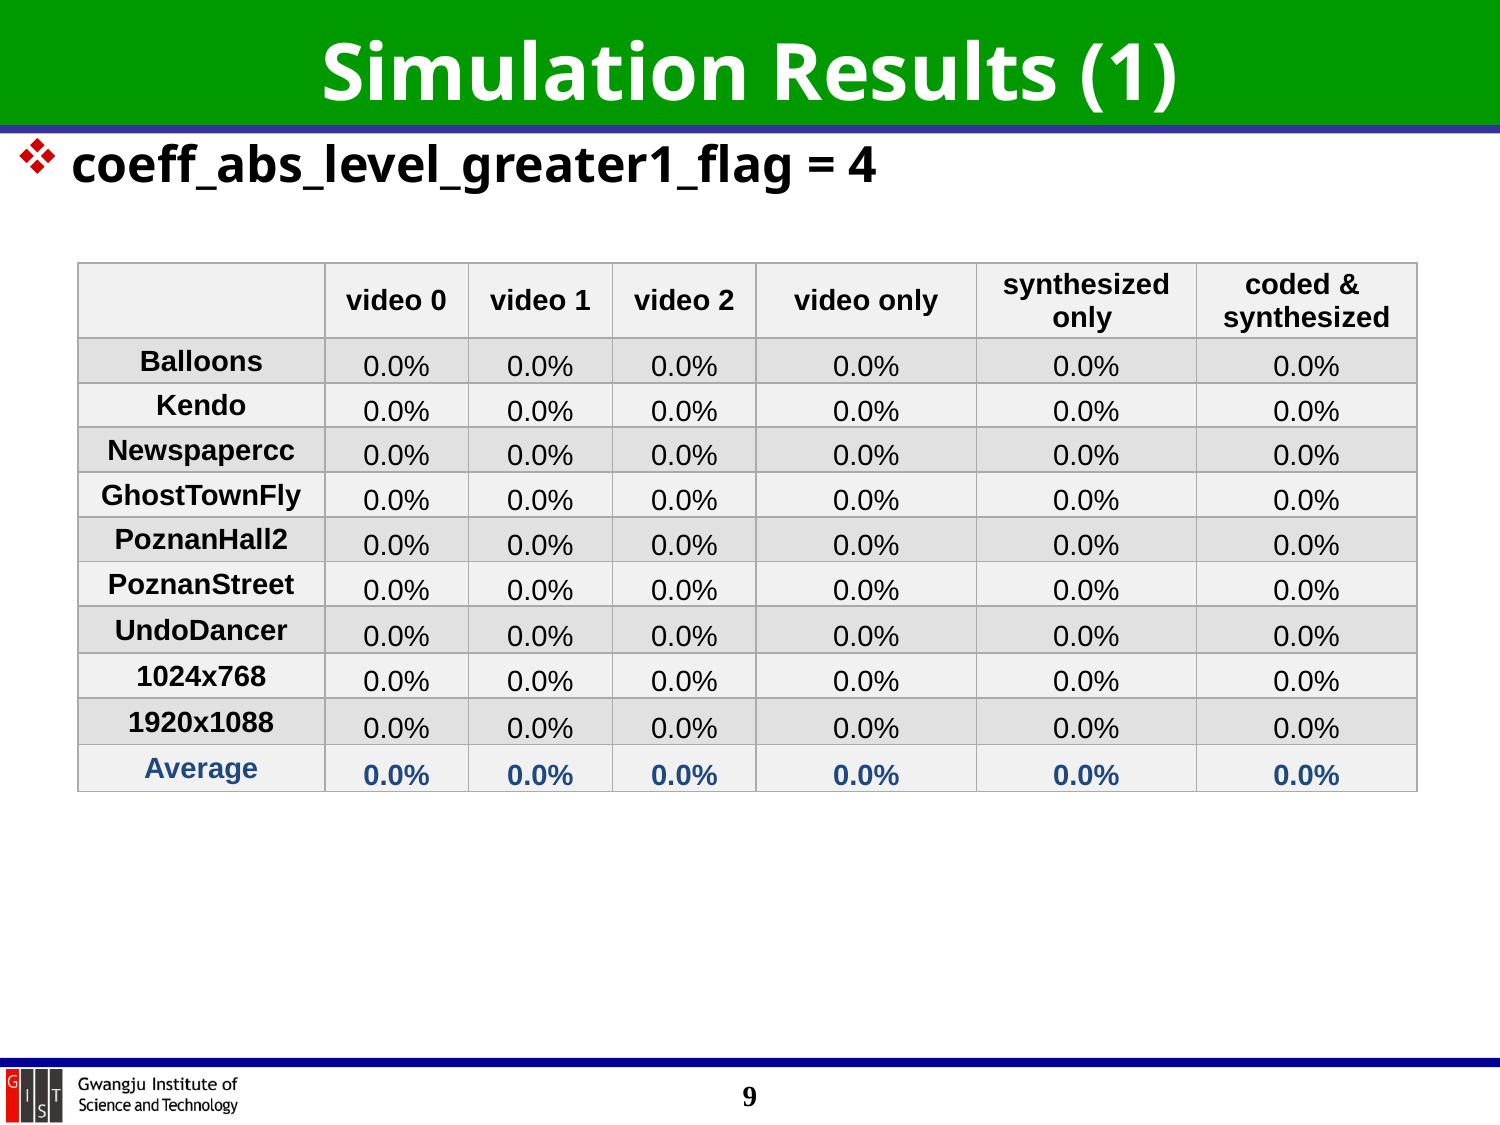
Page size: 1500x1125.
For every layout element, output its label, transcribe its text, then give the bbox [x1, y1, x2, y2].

table_cell 0.0% [977, 473, 1196, 516]
list coeff_abs_level_greater1_flag = 4 [0, 123, 1500, 1039]
table_cell 0.0% [326, 428, 468, 471]
table_cell 0.0% [757, 607, 976, 652]
table_cell 0.0% [977, 699, 1196, 744]
table_cell 0.0% [613, 339, 755, 382]
table_cell 0.0% [469, 654, 612, 697]
table_cell 1024x768 [79, 654, 324, 697]
table_cell 0.0% [613, 518, 755, 561]
table_cell 0.0% [469, 473, 612, 516]
table_cell 0.0% [757, 562, 976, 605]
table_header video 1 [469, 264, 612, 337]
table_cell 0.0% [613, 384, 755, 426]
table_cell 0.0% [613, 607, 755, 652]
table_cell 0.0% [757, 699, 976, 744]
table_cell 0.0% [977, 654, 1196, 697]
table_cell 0.0% [326, 473, 468, 516]
picture [6, 1069, 238, 1123]
table_cell 0.0% [977, 562, 1196, 605]
table_cell 0.0% [1197, 518, 1416, 561]
table_cell 0.0% [326, 339, 468, 382]
table_cell 0.0% [1197, 384, 1416, 426]
table_cell 0.0% [469, 428, 612, 471]
table_cell Balloons [79, 339, 324, 382]
table_cell 0.0% [613, 699, 755, 744]
table_cell 0.0% [613, 562, 755, 605]
table_header video only [757, 264, 976, 337]
table_cell 0.0% [326, 745, 468, 791]
table_cell 0.0% [613, 428, 755, 471]
table_cell UndoDancer [79, 607, 324, 652]
table_cell 0.0% [469, 562, 612, 605]
table_cell GhostTownFly [79, 473, 324, 516]
table_cell 0.0% [326, 562, 468, 605]
table_cell 0.0% [469, 699, 612, 744]
table_cell 0.0% [977, 339, 1196, 382]
table_cell 1920x1088 [79, 699, 324, 744]
table_header synthesized only [977, 264, 1196, 337]
table_cell 0.0% [1197, 607, 1416, 652]
table_cell 0.0% [1197, 428, 1416, 471]
table_cell 0.0% [469, 339, 612, 382]
table_cell 0.0% [757, 518, 976, 561]
table_cell 0.0% [1197, 473, 1416, 516]
table_cell 0.0% [326, 518, 468, 561]
table_cell 0.0% [977, 518, 1196, 561]
table_cell 0.0% [757, 384, 976, 426]
table_cell 0.0% [977, 745, 1196, 791]
table_cell 0.0% [326, 699, 468, 744]
table_header coded & synthesized [1197, 264, 1416, 337]
table_cell 0.0% [613, 473, 755, 516]
table_cell PoznanHall2 [79, 518, 324, 561]
table_cell 0.0% [1197, 654, 1416, 697]
table_header video 2 [613, 264, 755, 337]
table_cell 0.0% [757, 339, 976, 382]
table_cell 0.0% [977, 607, 1196, 652]
slide_number 9 [575, 1065, 925, 1125]
table_cell 0.0% [1197, 339, 1416, 382]
table_cell 0.0% [469, 384, 612, 426]
table_header video 0 [326, 264, 468, 337]
table_cell Kendo [79, 384, 324, 426]
table_cell 0.0% [977, 384, 1196, 426]
table_cell PoznanStreet [79, 562, 324, 605]
table_cell 0.0% [469, 518, 612, 561]
table_cell 0.0% [1197, 745, 1416, 791]
table_cell 0.0% [757, 473, 976, 516]
table_cell 0.0% [977, 428, 1196, 471]
table_cell 0.0% [757, 745, 976, 791]
table_cell 0.0% [469, 745, 612, 791]
table_cell 0.0% [326, 384, 468, 426]
table_cell 0.0% [757, 654, 976, 697]
table_cell 0.0% [326, 607, 468, 652]
table_cell Newspapercc [79, 428, 324, 471]
table_cell 0.0% [326, 654, 468, 697]
table_cell 0.0% [613, 745, 755, 791]
table_cell 0.0% [613, 654, 755, 697]
table_cell 0.0% [757, 428, 976, 471]
title Simulation Results (1) [0, 12, 1500, 123]
table_cell Average [79, 745, 324, 791]
table_cell 0.0% [1197, 699, 1416, 744]
table_cell 0.0% [469, 607, 612, 652]
table_cell 0.0% [1197, 562, 1416, 605]
table_header [79, 264, 324, 337]
